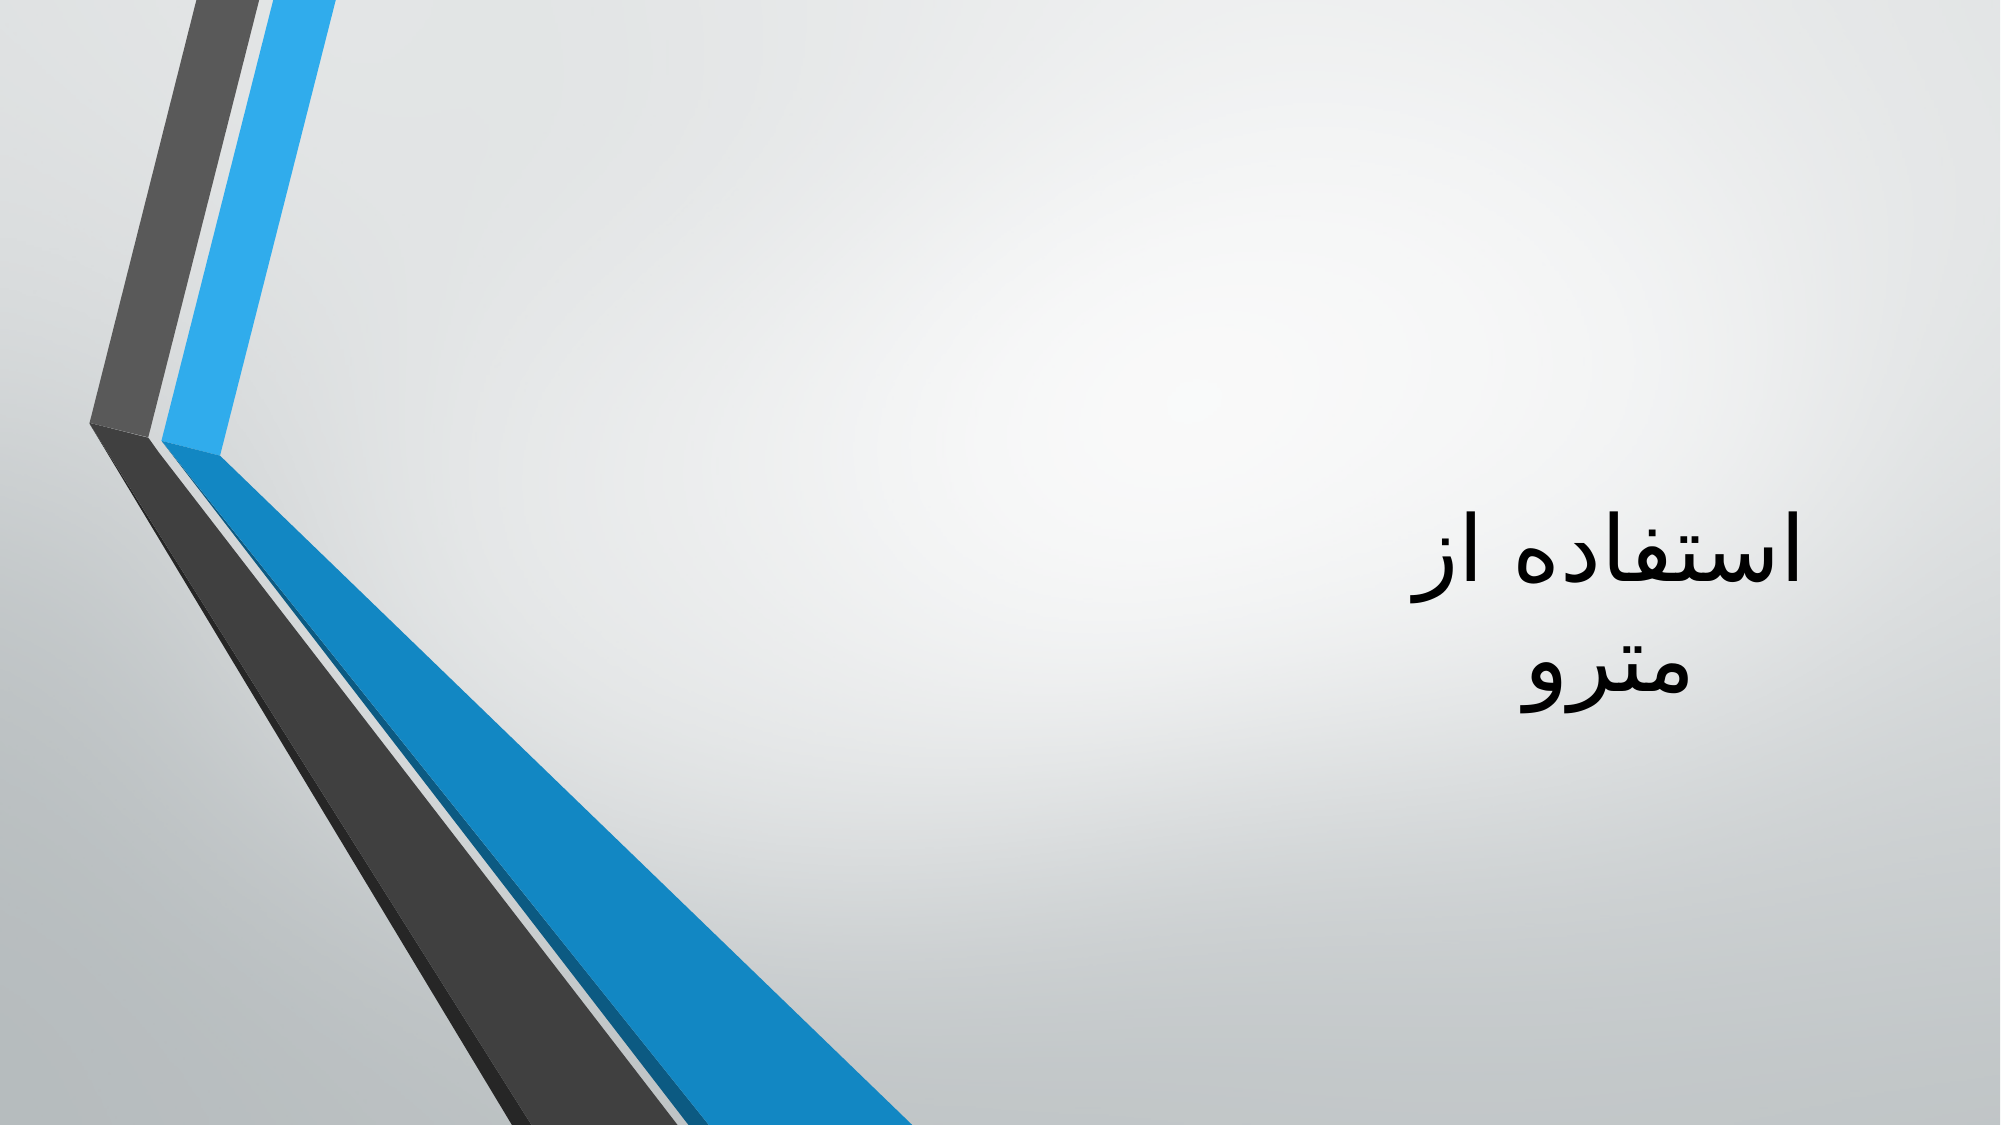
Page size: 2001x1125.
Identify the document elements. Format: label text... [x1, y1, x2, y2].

title استفاده از مترو [1299, 376, 1922, 718]
